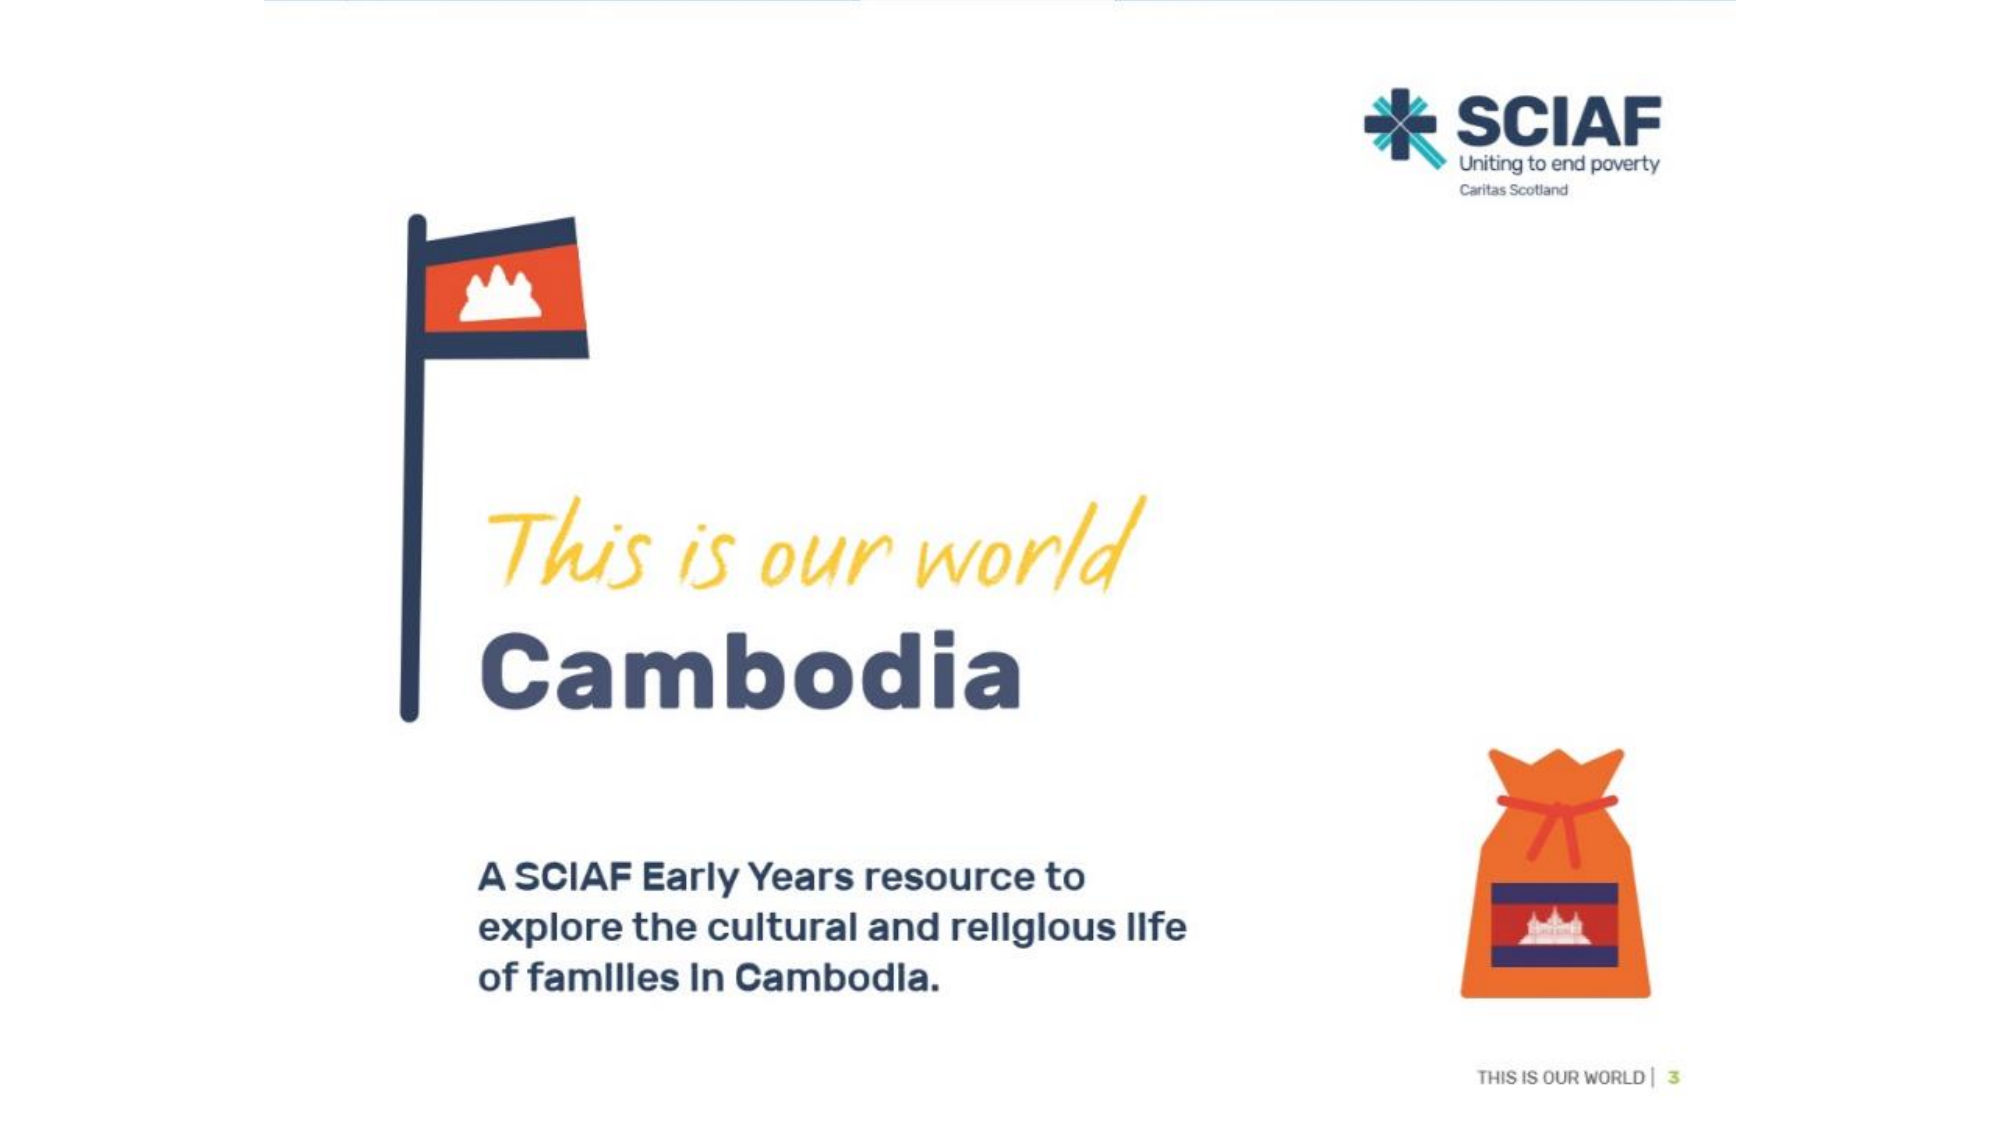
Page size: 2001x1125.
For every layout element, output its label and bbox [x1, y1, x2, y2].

picture [264, 0, 1736, 1125]
